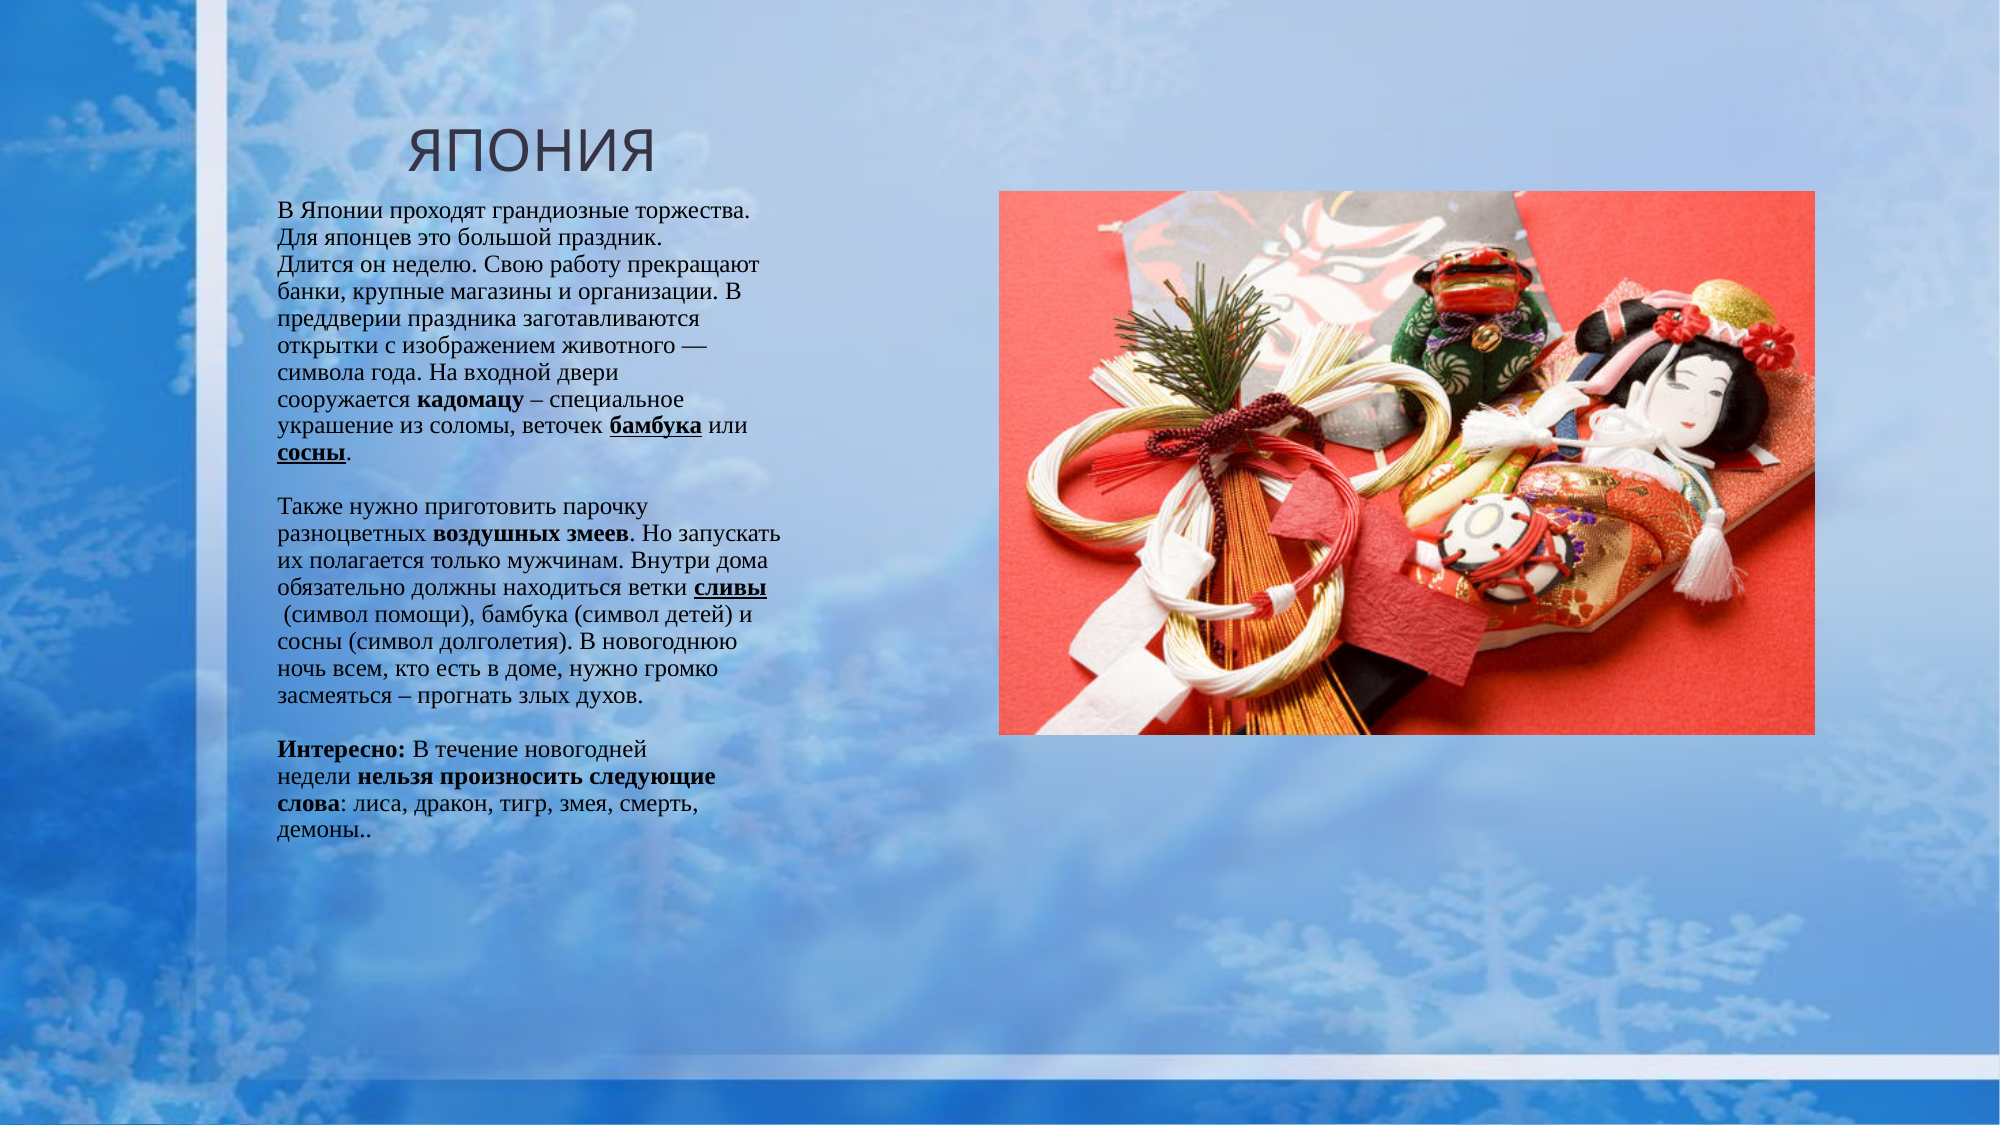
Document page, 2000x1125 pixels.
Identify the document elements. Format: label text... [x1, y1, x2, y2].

list В Японии проходят грандиозные торжества. Для японцев это большой праздник. Длится он неделю. Свою работу прекращают банки, крупные магазины и организации. В преддверии праздника заготавливаются открытки с изображением животного — символа года. На входной двери сооружается кадомацу – специальное украшение из соломы, веточек бамбука или сосны. Также нужно приготовить парочку разноцветных воздушных змеев. Но запускать их полагается только мужчинам. Внутри дома обязательно должны находиться ветки сливы (символ помощи), бамбука (символ детей) и сосны (символ долголетия). В новогоднюю ночь всем, кто есть в доме, нужно громко засмеяться – прогнать злых духов. Интересно: В течение новогодней недели нельзя произносить следующие слова: лиса, дракон, тигр, змея, смерть, демоны.. [262, 189, 803, 903]
title Япония [262, 0, 803, 189]
picture [0, 0, 2000, 1125]
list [999, 191, 1815, 736]
